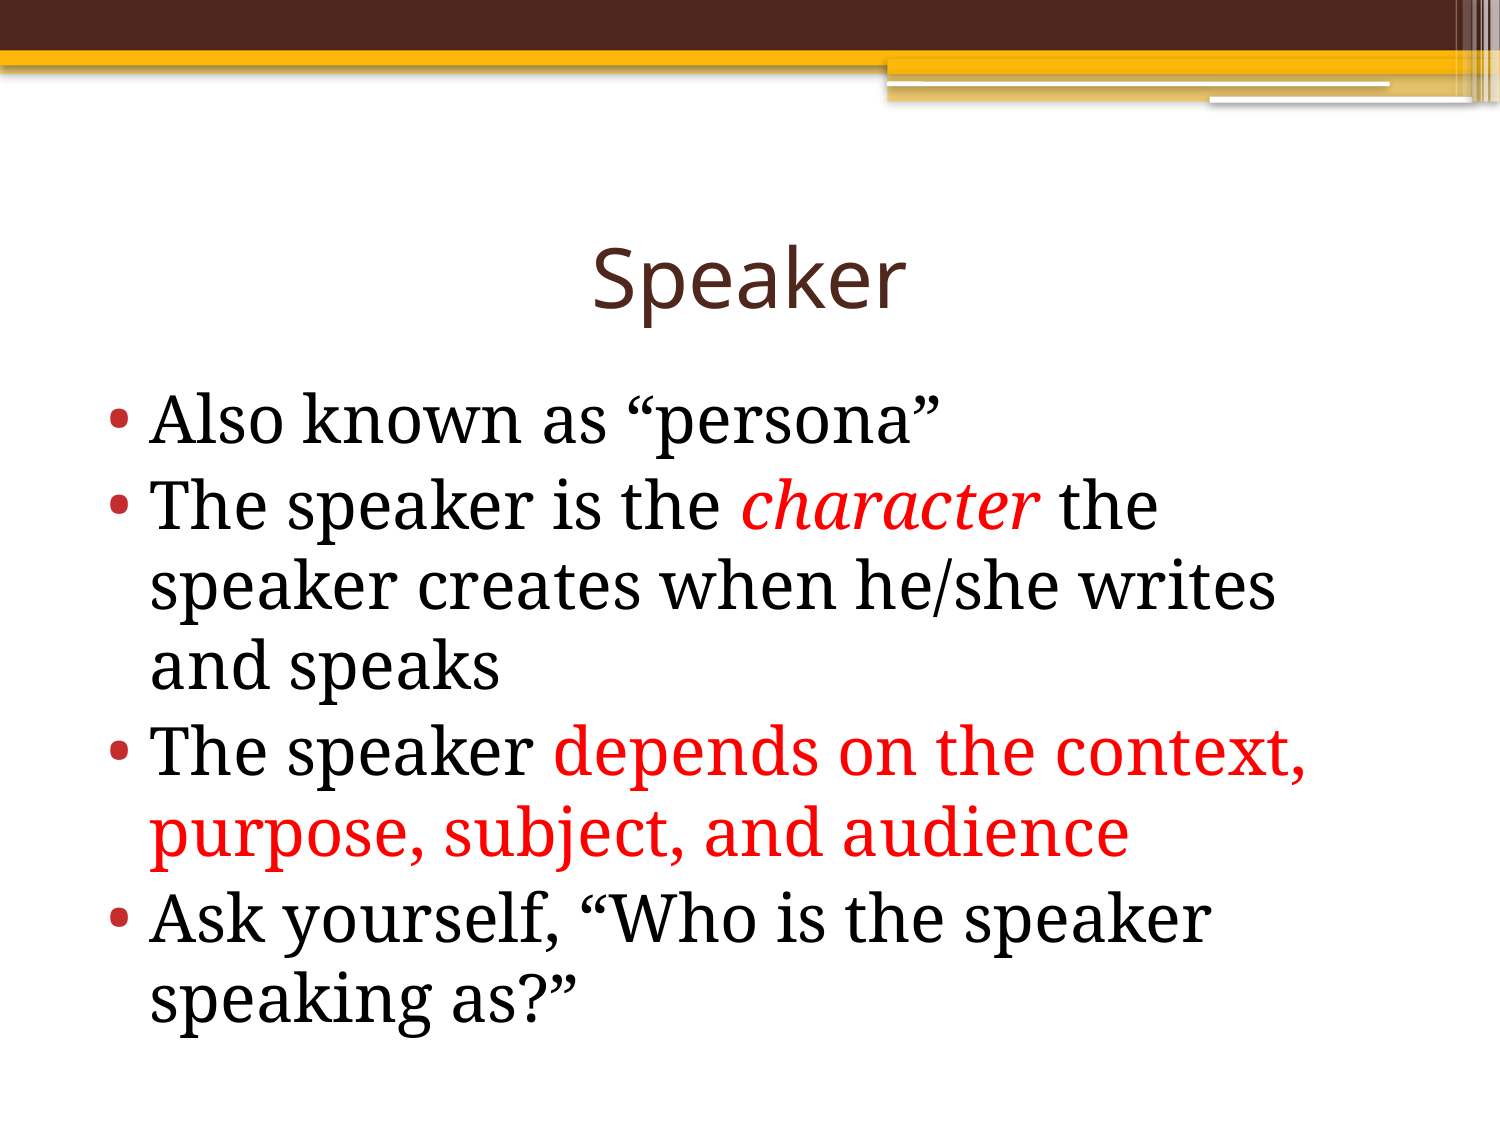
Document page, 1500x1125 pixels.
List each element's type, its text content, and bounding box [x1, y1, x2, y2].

title Speaker [75, 187, 1425, 363]
list Also known as “persona” The speaker is the character the speaker creates when he/she writes and speaks The speaker depends on the context, purpose, subject, and audience Ask yourself, “Who is the speaker speaking as?” [75, 368, 1425, 1079]
